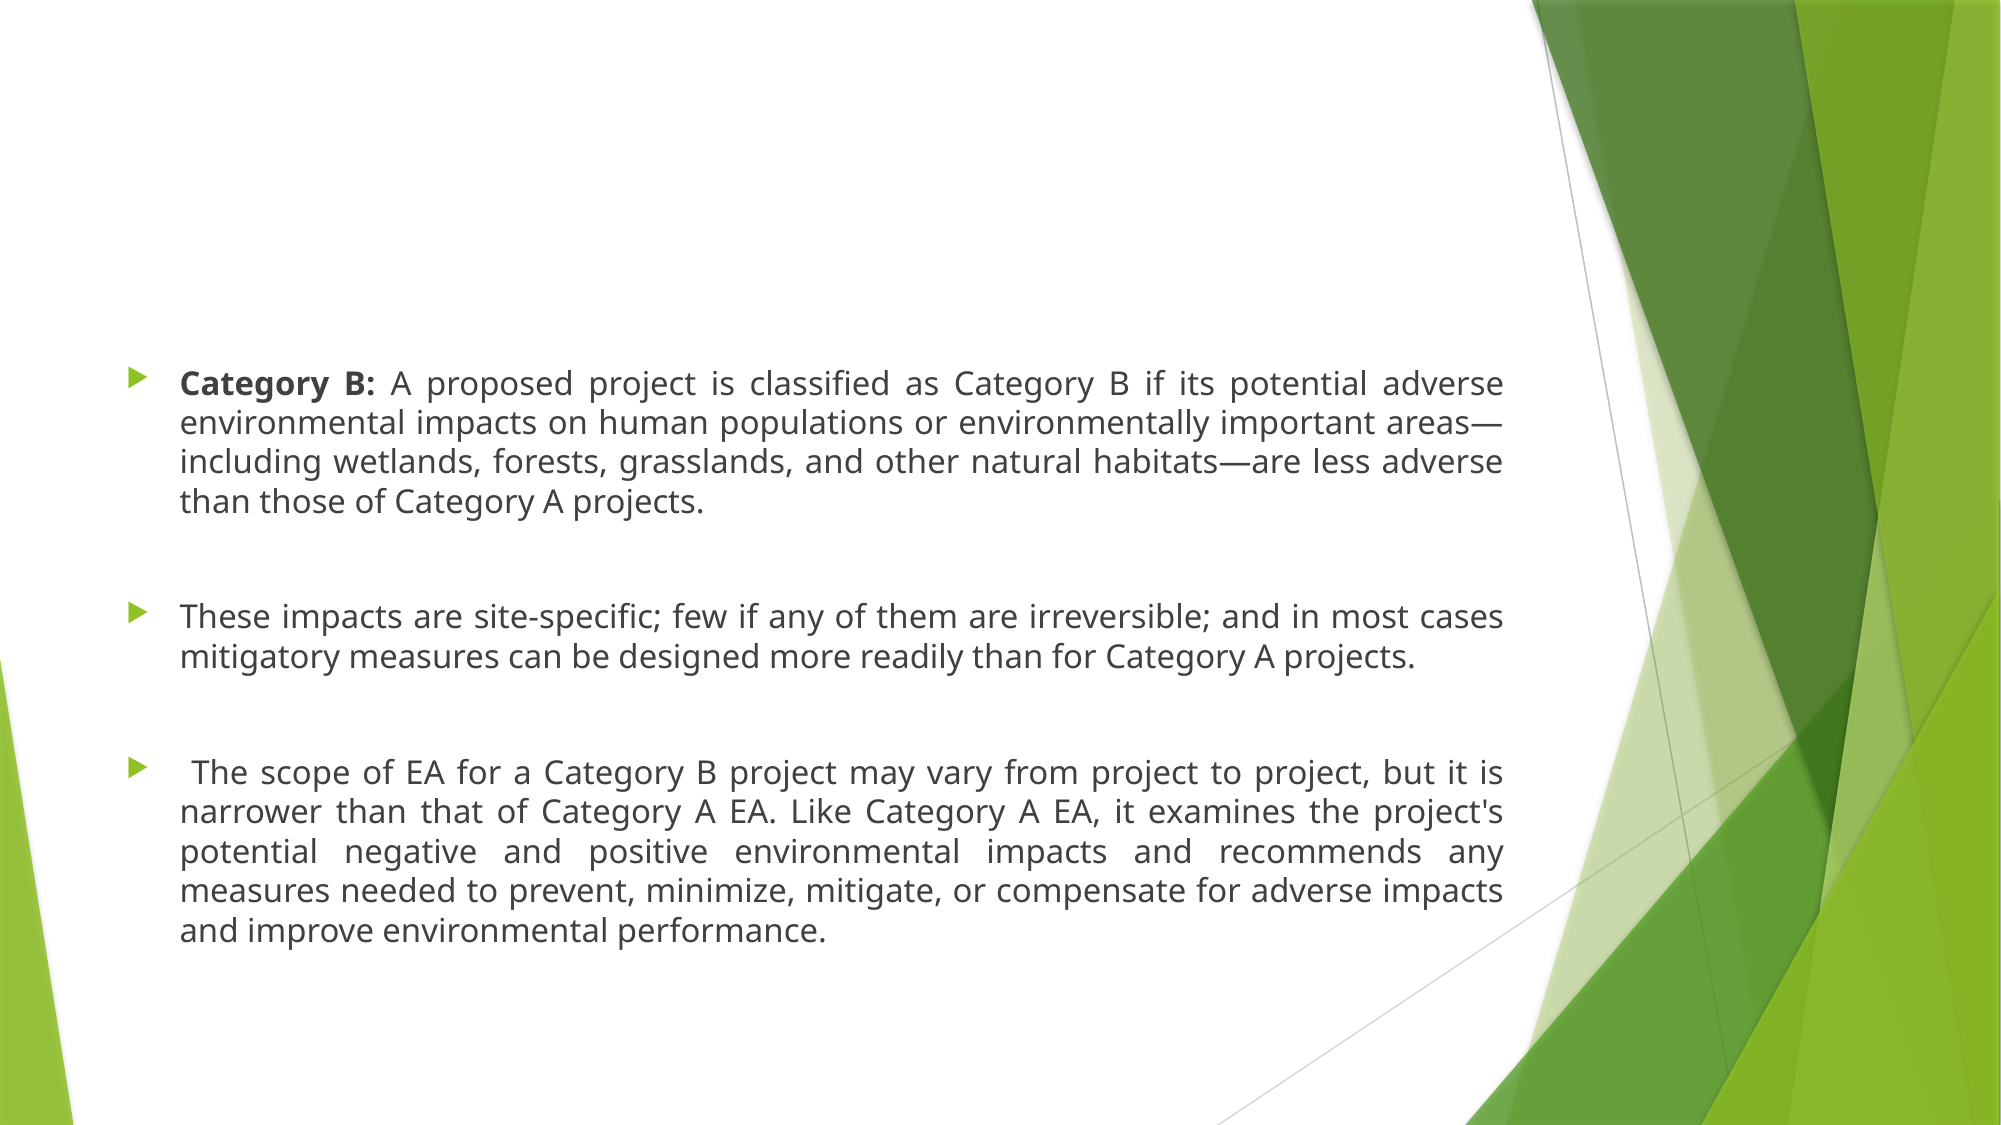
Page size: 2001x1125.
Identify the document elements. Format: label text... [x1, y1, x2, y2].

list Category B: A proposed project is classified as Category B if its potential adverse environmental impacts on human populations or environmentally important areas—including wetlands, forests, grasslands, and other natural habitats—are less adverse than those of Category A projects. These impacts are site-specific; few if any of them are irreversible; and in most cases mitigatory measures can be designed more readily than for Category A projects. The scope of EA for a Category B project may vary from project to project, but it is narrower than that of Category A EA. Like Category A EA, it examines the project's potential negative and positive environmental impacts and recommends any measures needed to prevent, minimize, mitigate, or compensate for adverse impacts and improve environmental performance. [111, 354, 1522, 992]
